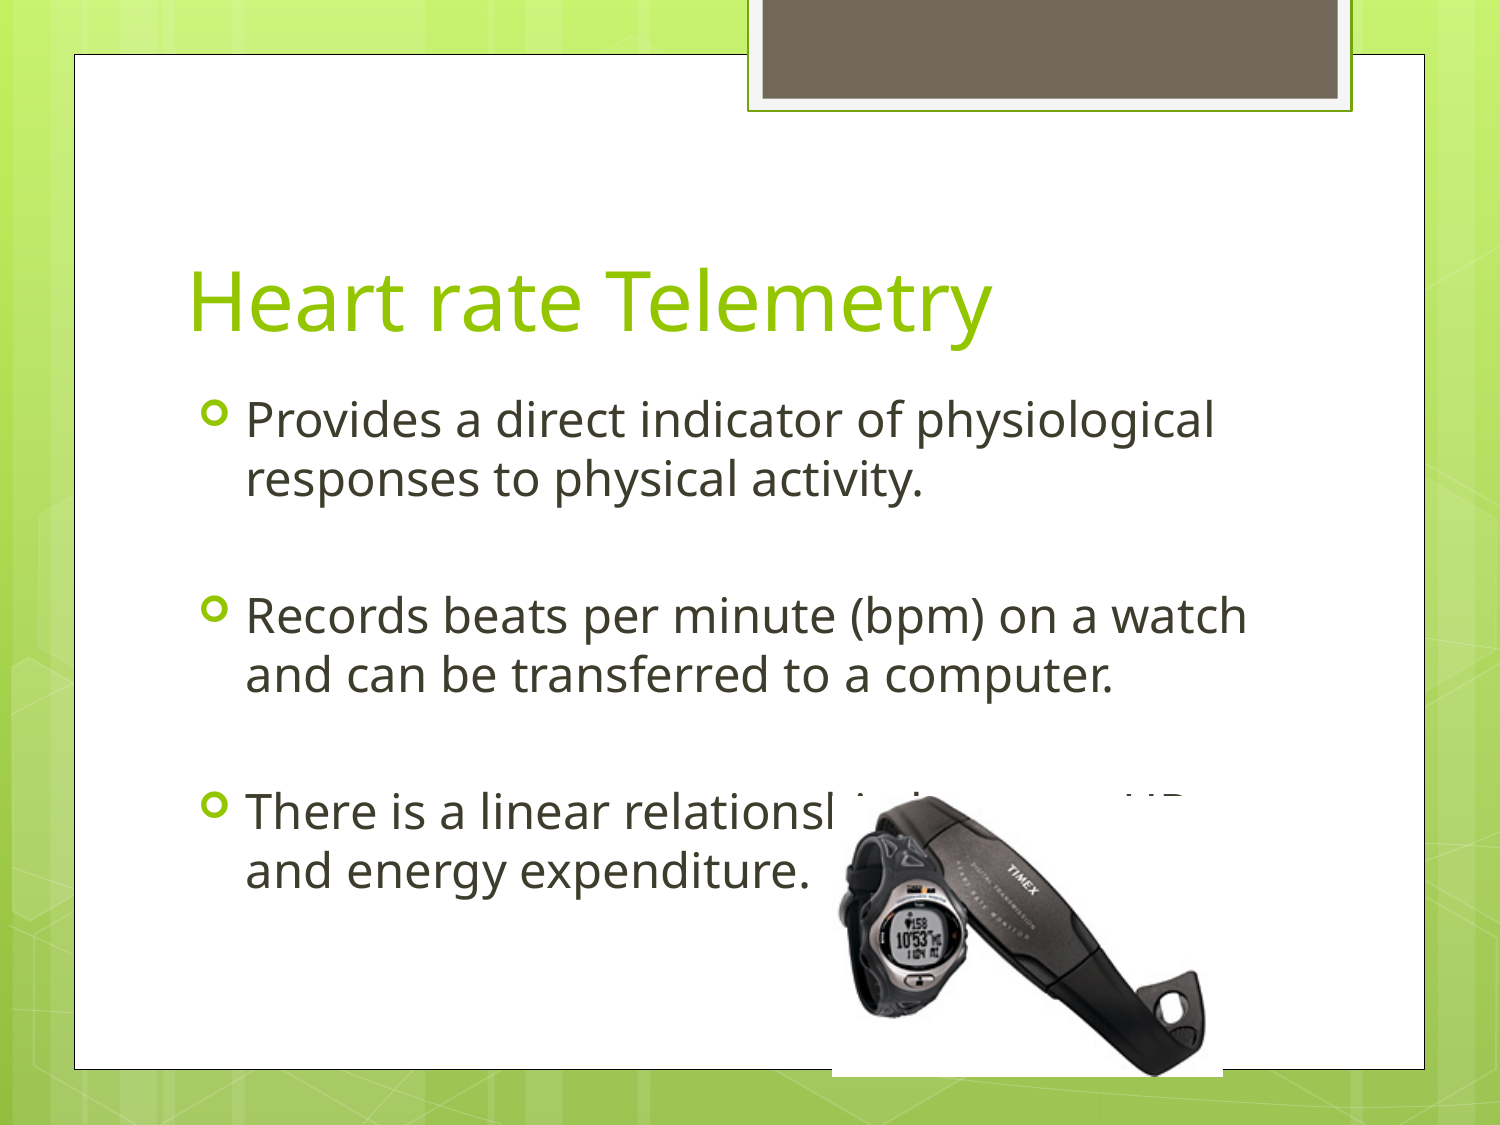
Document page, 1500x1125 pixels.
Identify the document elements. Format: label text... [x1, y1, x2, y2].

picture [831, 796, 1223, 1077]
title Heart rate Telemetry [171, 168, 1324, 357]
list Provides a direct indicator of physiological responses to physical activity. Records beats per minute (bpm) on a watch and can be transferred to a computer. There is a linear relationship between HR and energy expenditure. [171, 381, 1283, 957]
